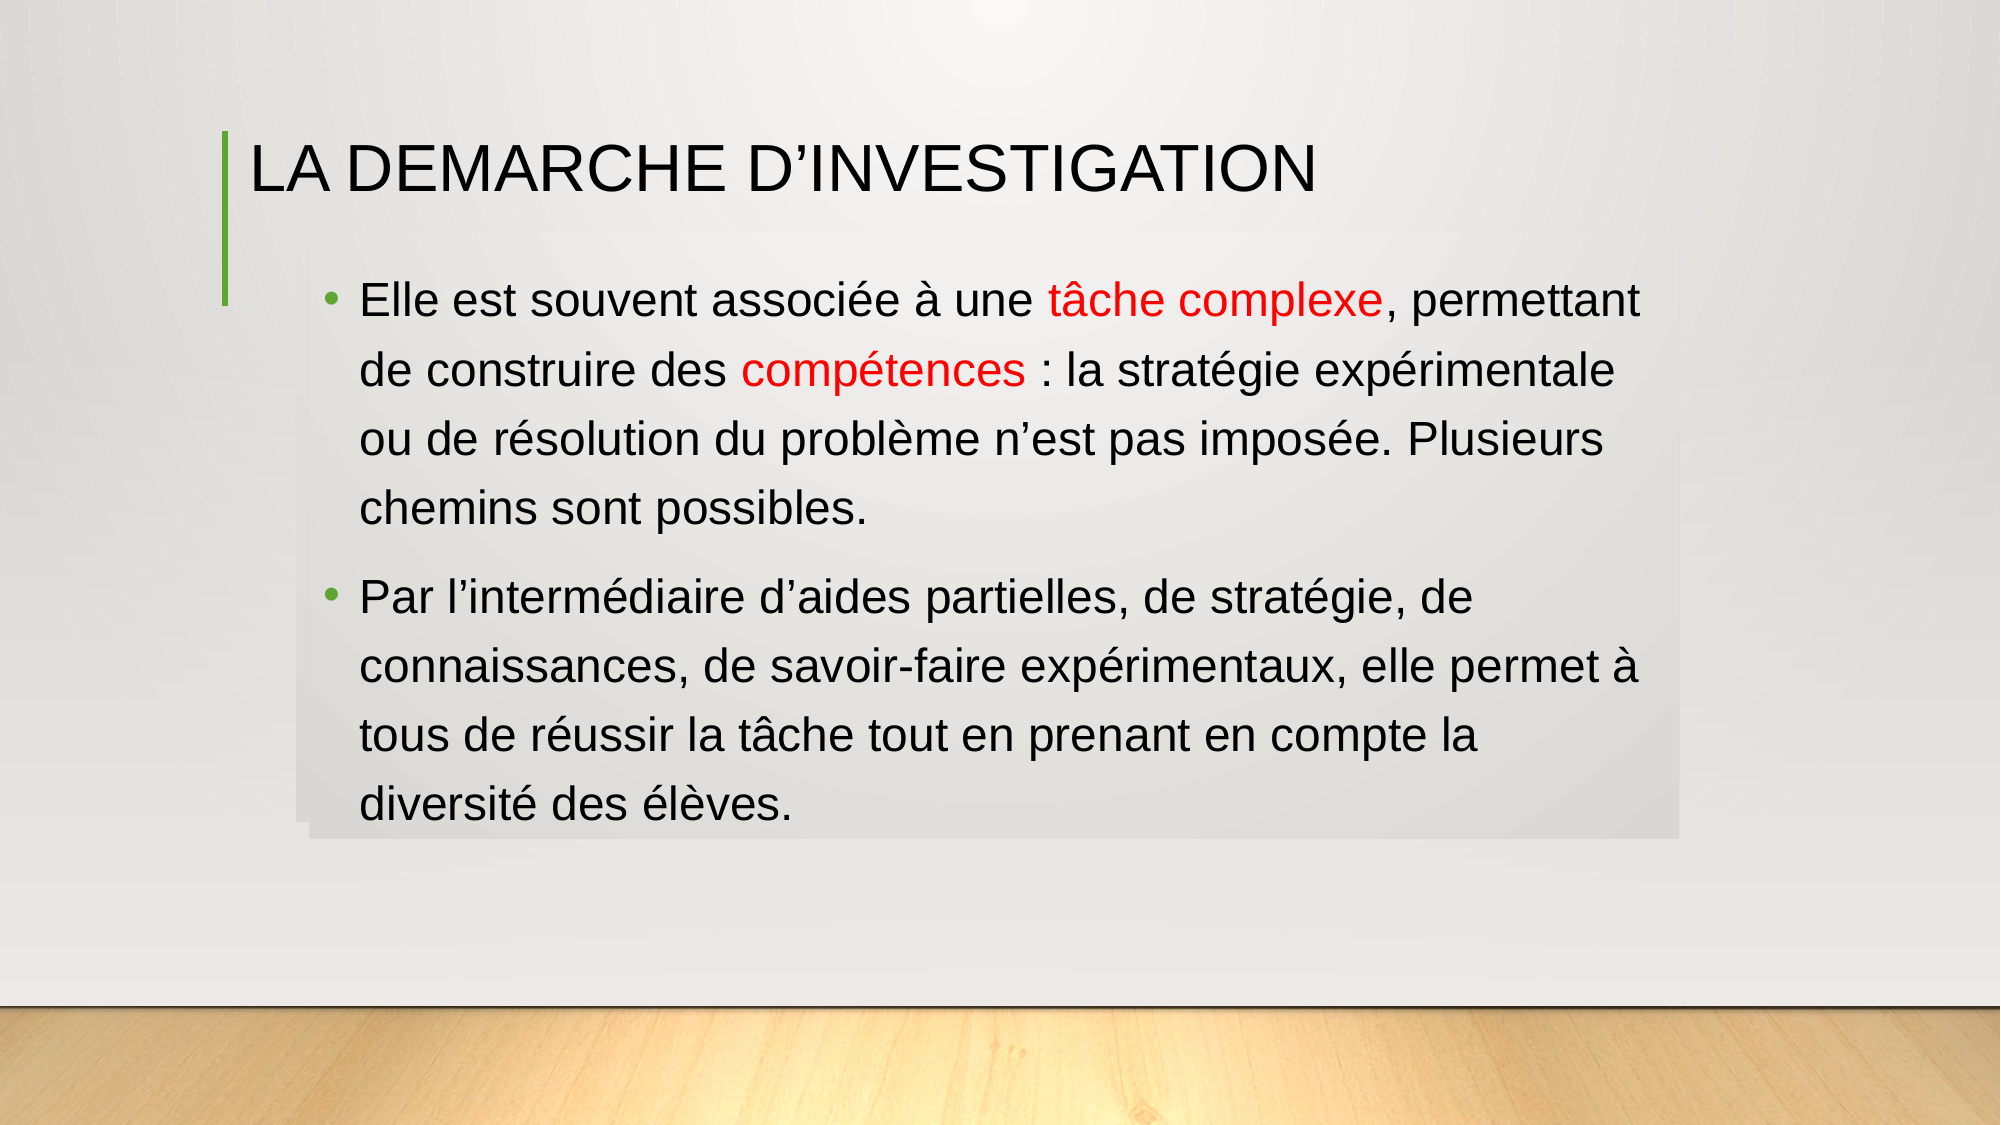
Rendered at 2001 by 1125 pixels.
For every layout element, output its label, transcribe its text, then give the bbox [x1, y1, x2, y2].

text_box Elle est souvent associée à une tâche complexe, permettant de construire des compétences : la stratégie expérimentale ou de résolution du problème n’est pas imposée. Plusieurs chemins sont possibles. Par l’intermédiaire d’aides partielles, de stratégie, de connaissances, de savoir-faire expérimentaux, elle permet à tous de réussir la tâche tout en prenant en compte la diversité des élèves. [308, 249, 1680, 839]
title LA DEMARCHE D’INVESTIGATION [234, 41, 1797, 214]
picture [0, 1006, 2000, 1125]
text_box La contextualisation de la situation déclenchante dans l’environnement ou le quotidien des élèves est essentielle pour donner du sens à l’activité, tout comme la décontextualisation en fin d’activité pour structurer les connaissances élaborées. Elle met l’accent sur l’importance des écrits personnels, distincts des écrits de référence validés par l’enseignant, notamment à travers le cahier d’expériences. [296, 232, 1667, 822]
